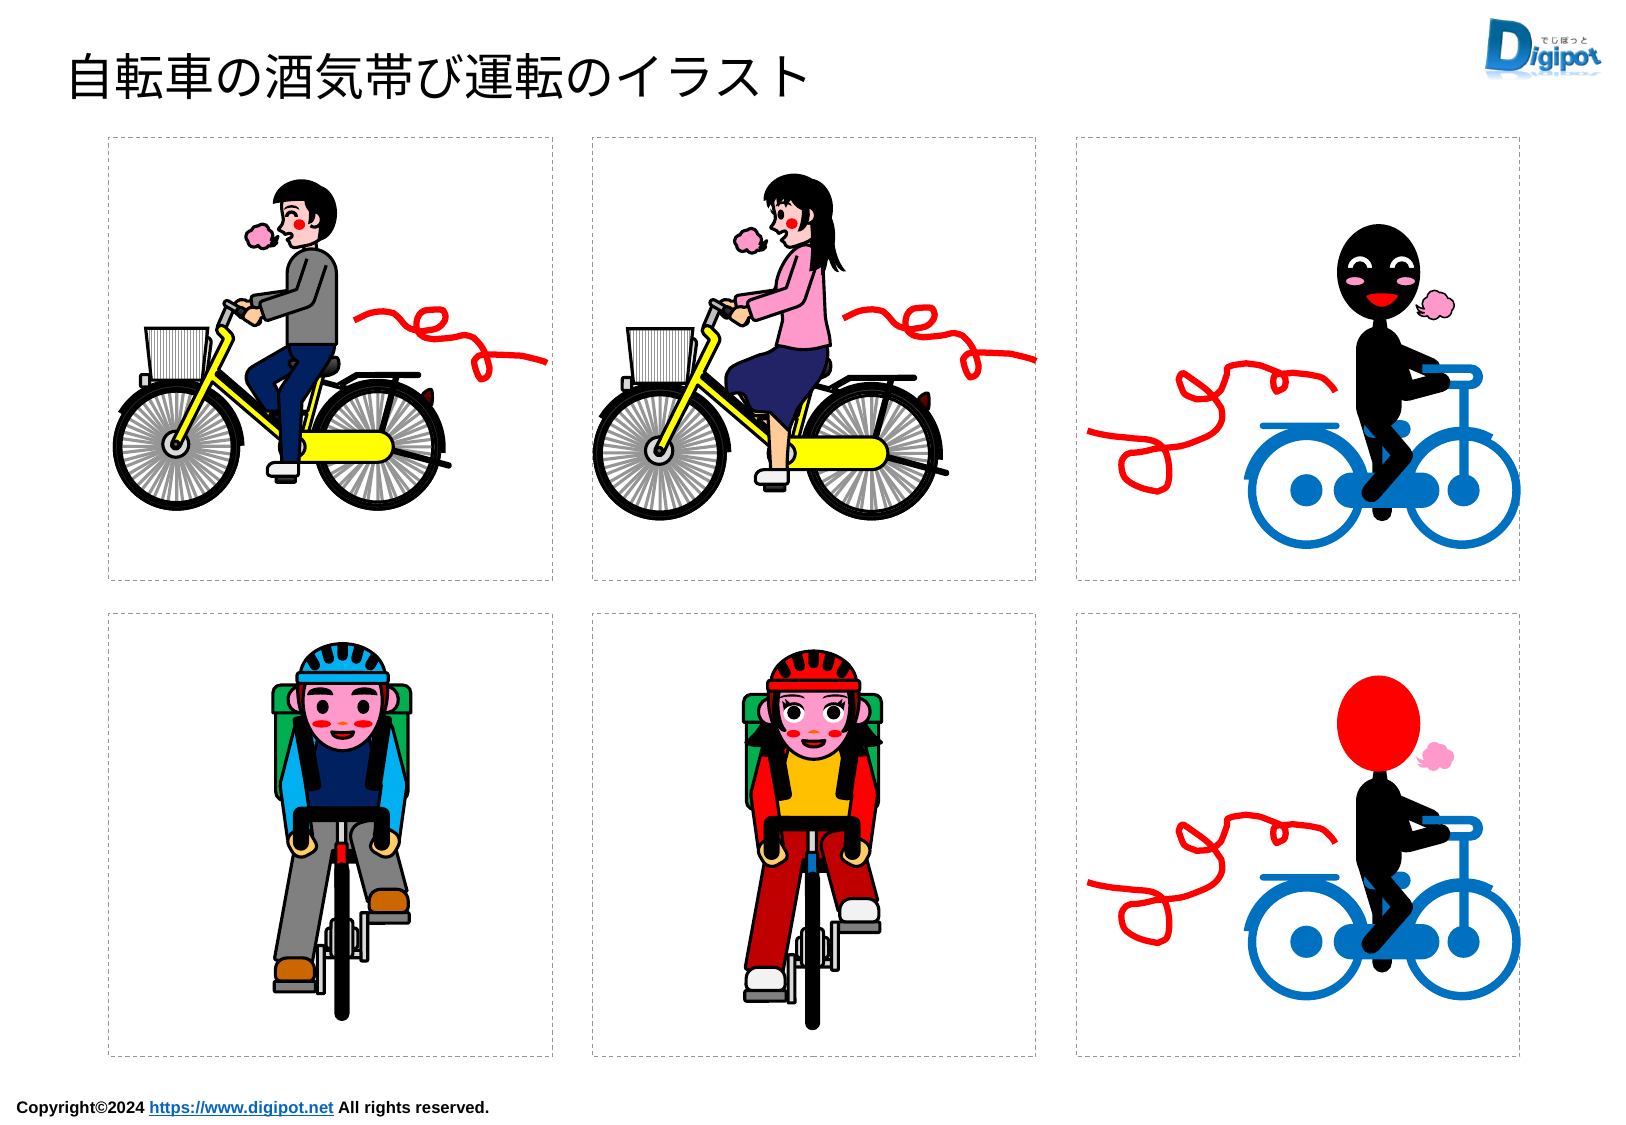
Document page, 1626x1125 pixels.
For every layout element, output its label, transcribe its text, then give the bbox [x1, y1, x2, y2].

picture [1485, 18, 1602, 82]
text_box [743, 651, 882, 1029]
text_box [1087, 675, 1521, 1001]
text_box 自転車の酒気帯び運転のイラスト [49, 38, 829, 113]
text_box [272, 643, 411, 1020]
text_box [589, 173, 1037, 524]
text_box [109, 179, 547, 514]
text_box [1087, 224, 1521, 549]
